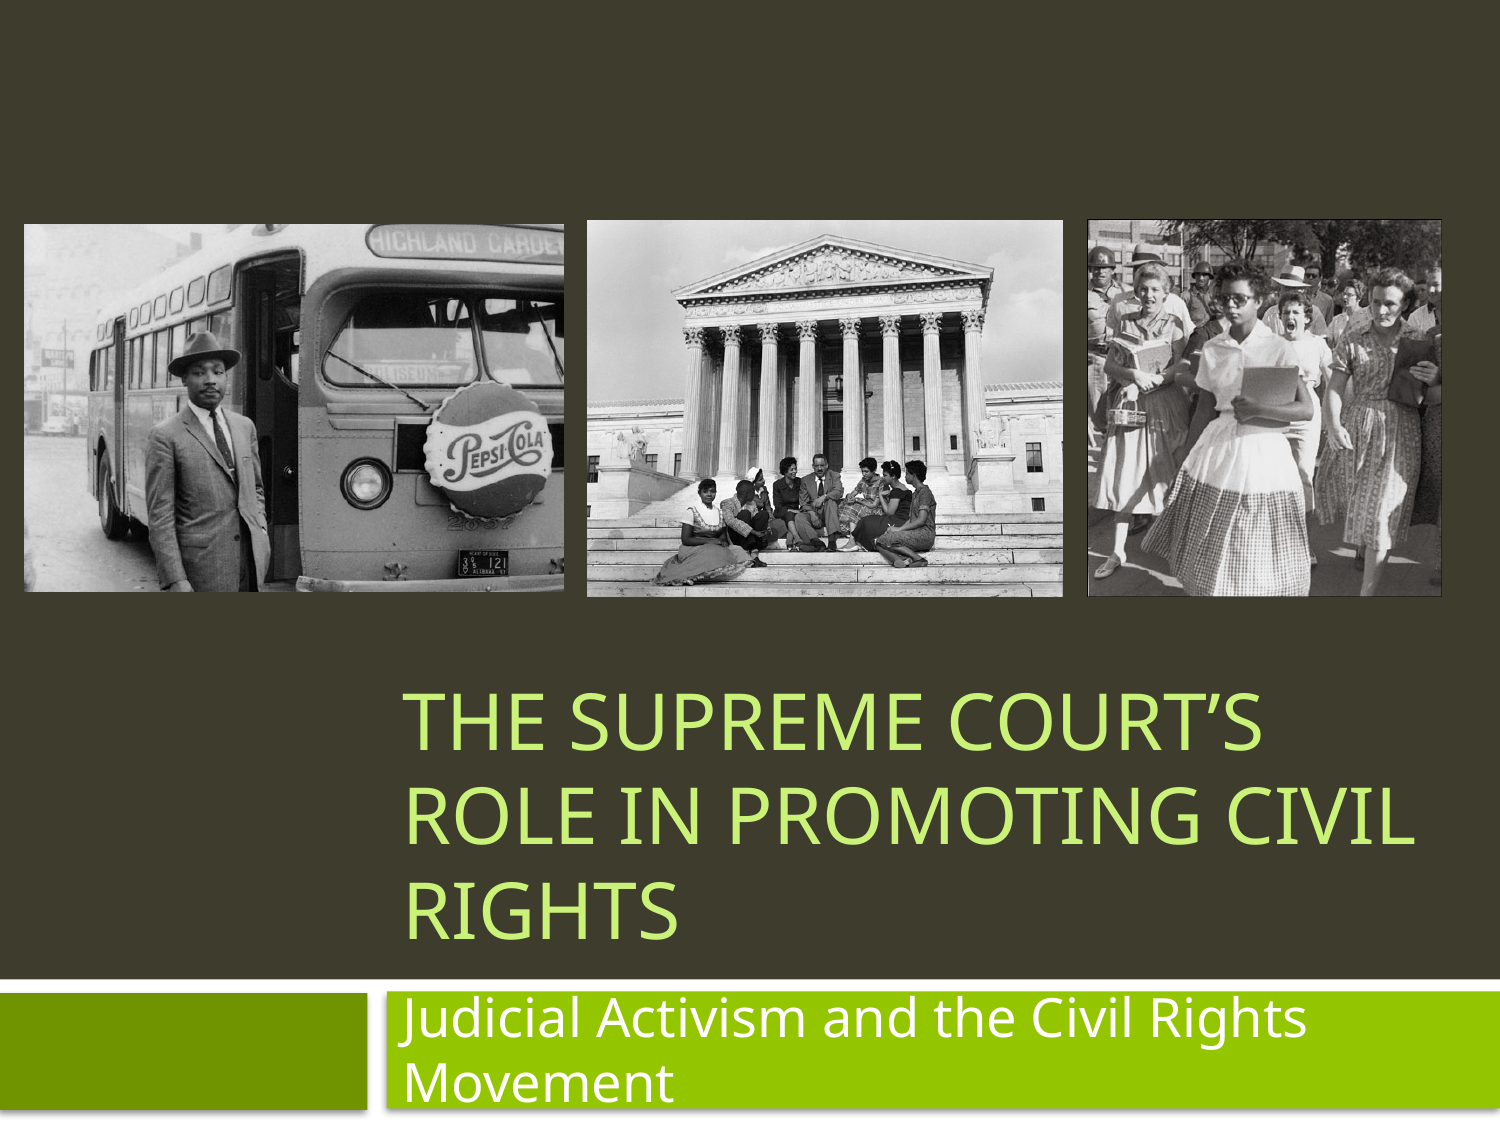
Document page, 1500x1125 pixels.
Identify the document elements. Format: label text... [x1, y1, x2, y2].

title The Supreme Court’s Role in Promoting Civil Rights [387, 662, 1450, 963]
picture [1087, 219, 1442, 597]
picture [24, 224, 564, 592]
subtitle Judicial Activism and the Civil Rights Movement [387, 992, 1488, 1105]
picture [587, 219, 1063, 597]
